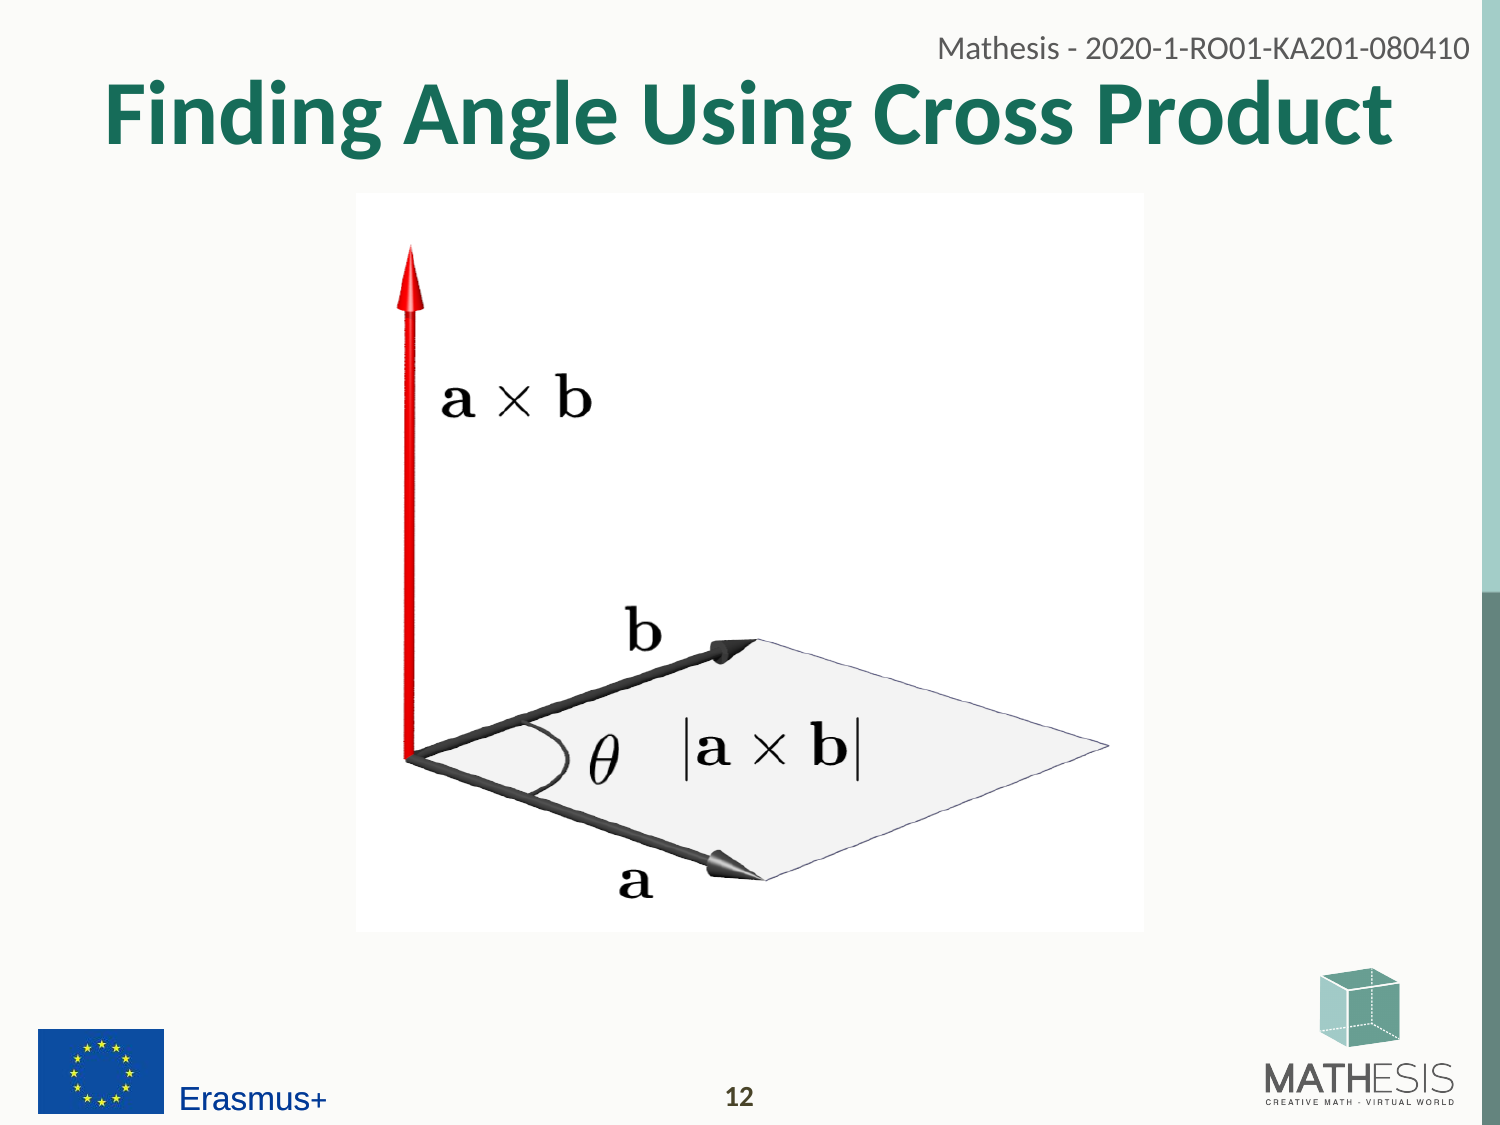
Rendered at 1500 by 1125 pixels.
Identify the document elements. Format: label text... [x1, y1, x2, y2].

title Finding Angle Using Cross Product [75, 45, 1425, 233]
picture [356, 193, 1144, 932]
picture [38, 1029, 164, 1114]
